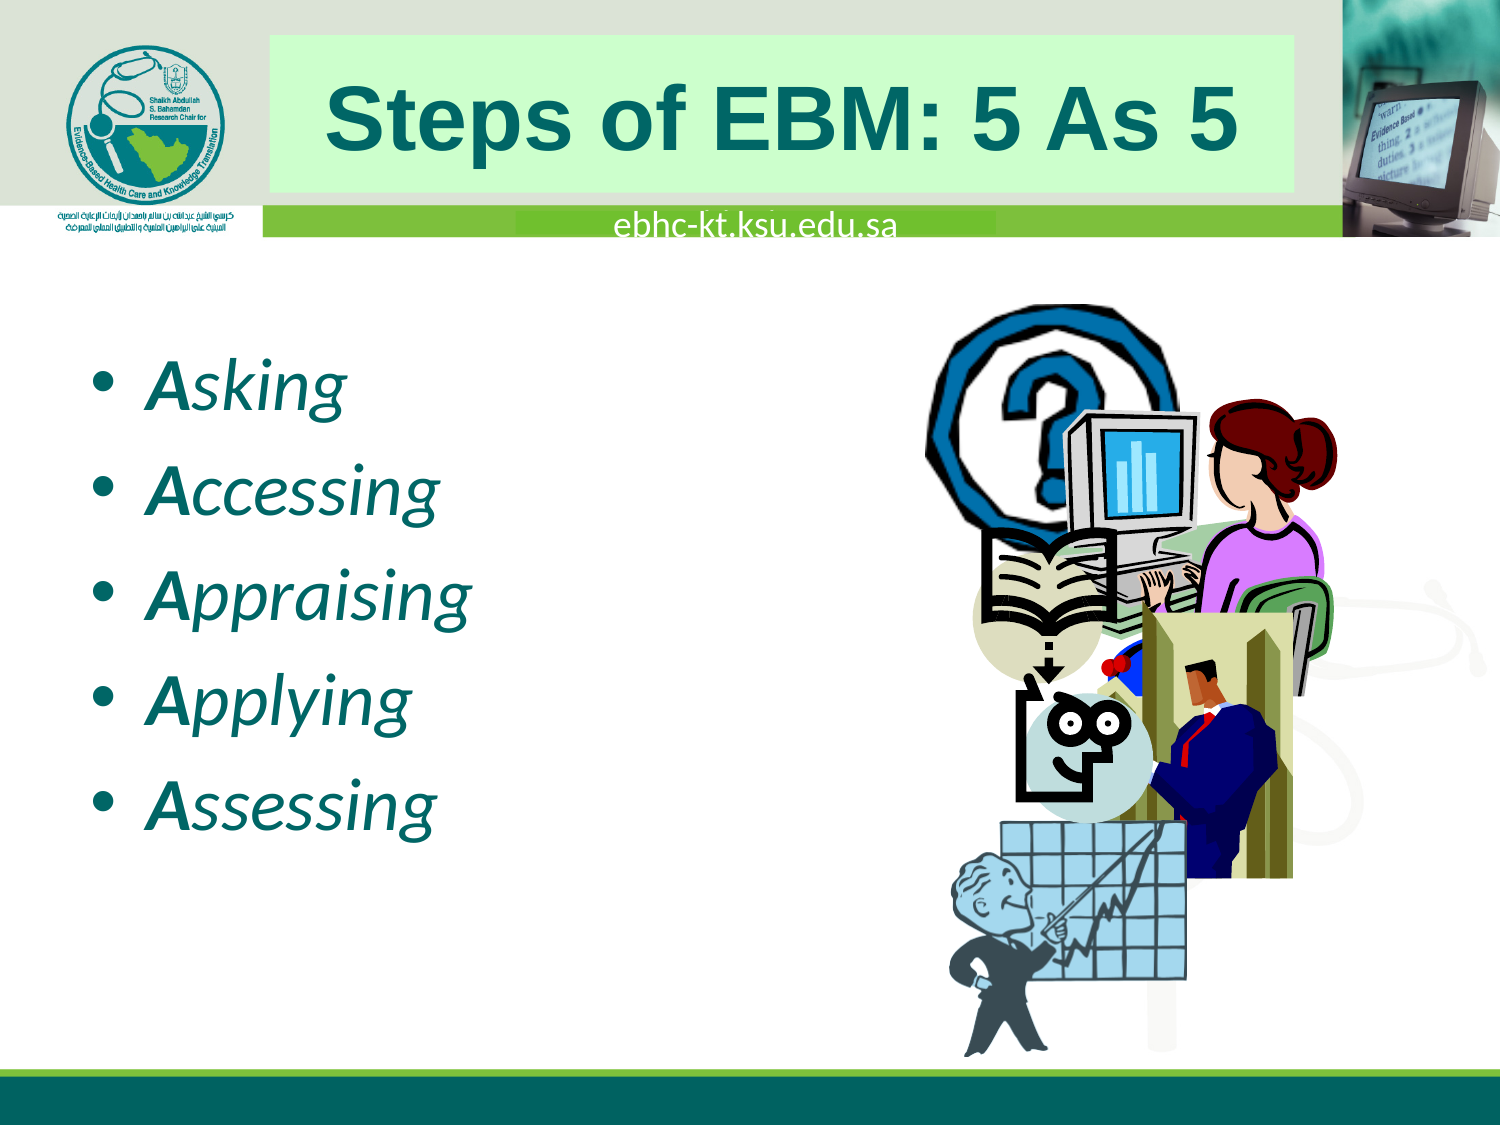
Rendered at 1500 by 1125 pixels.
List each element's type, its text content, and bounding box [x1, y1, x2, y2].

list Asking Accessing Appraising Applying Assessing [74, 327, 967, 1006]
title 5 Steps of EBM: 5 As [269, 34, 1295, 193]
picture [0, 0, 1500, 1125]
list Asking Accessing Appraising Applying Assessing [1185, 327, 1426, 1006]
